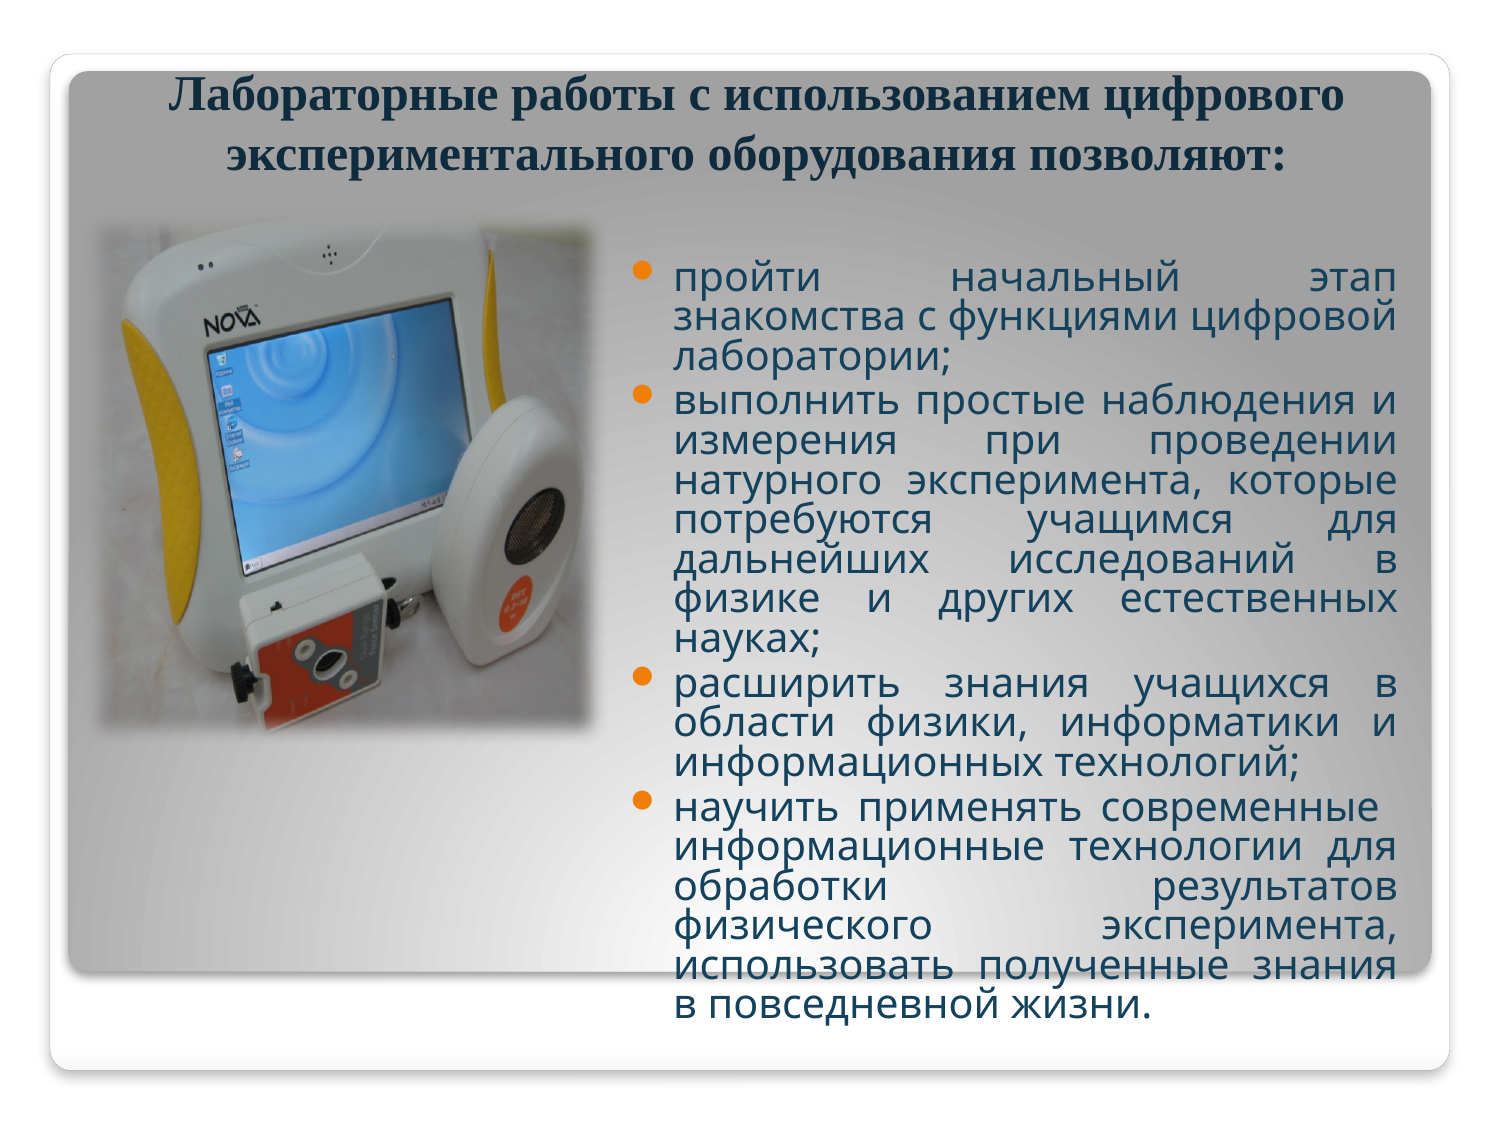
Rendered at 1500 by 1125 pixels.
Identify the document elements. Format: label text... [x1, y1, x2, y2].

title Лабораторные работы с использованием цифрового экспериментального оборудования позволяют: [82, 0, 1432, 188]
list пройти начальный этап знакомства с функциями цифровой лаборатории; выполнить простые наблюдения и измерения при проведении натурного эксперимента, которые потребуются учащимся для дальнейших исследований в физике и других естественных науках; расширить знания учащихся в области физики, информатики и информационных технологий; научить применять современные информационные технологии для обработки результатов физического эксперимента, использовать полученные знания в повседневной жизни. [600, 200, 1413, 1038]
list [81, 210, 609, 748]
